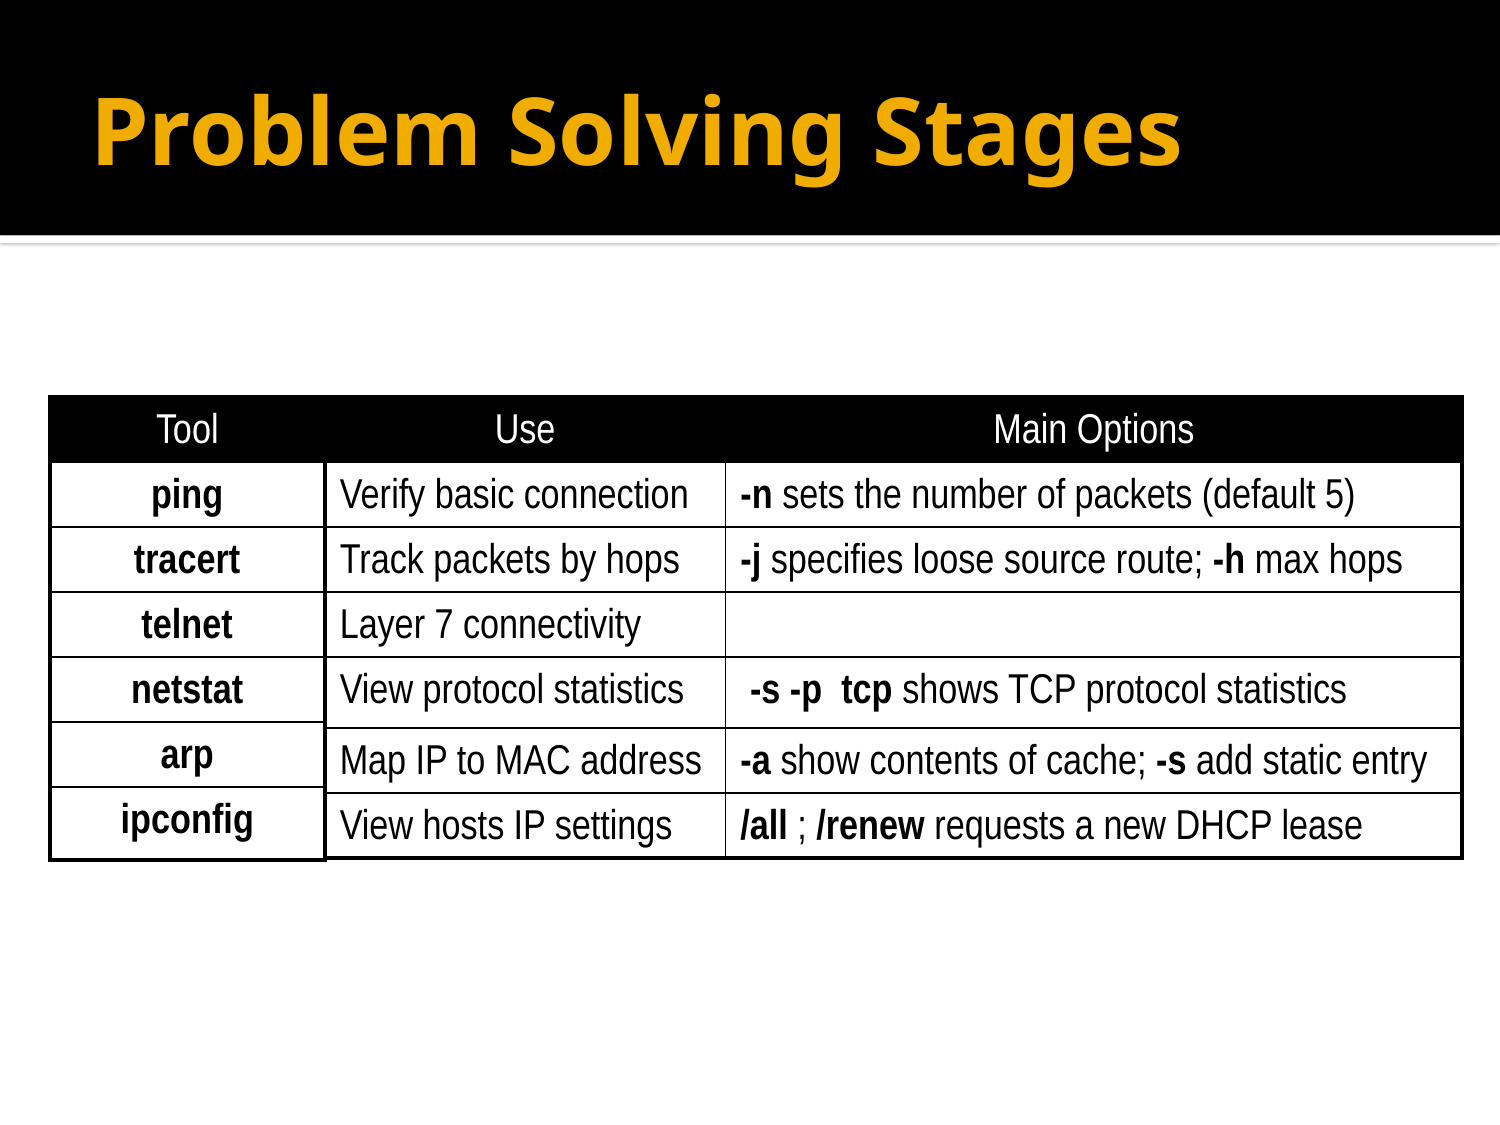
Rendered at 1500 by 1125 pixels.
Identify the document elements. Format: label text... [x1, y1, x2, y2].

table_header Tool [52, 399, 323, 461]
table_header Use [327, 399, 725, 461]
table_cell /all ; /renew requests a new DHCP lease [726, 794, 1460, 856]
table_cell [726, 593, 1460, 656]
table_cell arp [52, 723, 323, 786]
table_cell -n sets the number of packets (default 5) [726, 463, 1460, 526]
table_cell Layer 7 connectivity [327, 593, 725, 656]
table_cell -j specifies loose source route; -h max hops [726, 528, 1460, 591]
table_cell Track packets by hops [327, 528, 725, 591]
table_cell View protocol statistics [327, 658, 725, 727]
table_cell tracert [52, 528, 323, 591]
table_cell Verify basic connection [327, 463, 725, 526]
table_cell ping [52, 463, 323, 526]
table_cell telnet [52, 593, 323, 656]
table_cell View hosts IP settings [327, 794, 725, 856]
table_header Main Options [726, 399, 1460, 461]
table_cell netstat [52, 658, 323, 721]
table_cell Map IP to MAC address [327, 729, 725, 792]
table_cell ipconfig [52, 788, 323, 858]
table_cell -s -p tcp shows TCP protocol statistics [726, 658, 1460, 727]
title Problem Solving Stages [75, 25, 1425, 231]
table_cell -a show contents of cache; -s add static entry [726, 729, 1460, 792]
